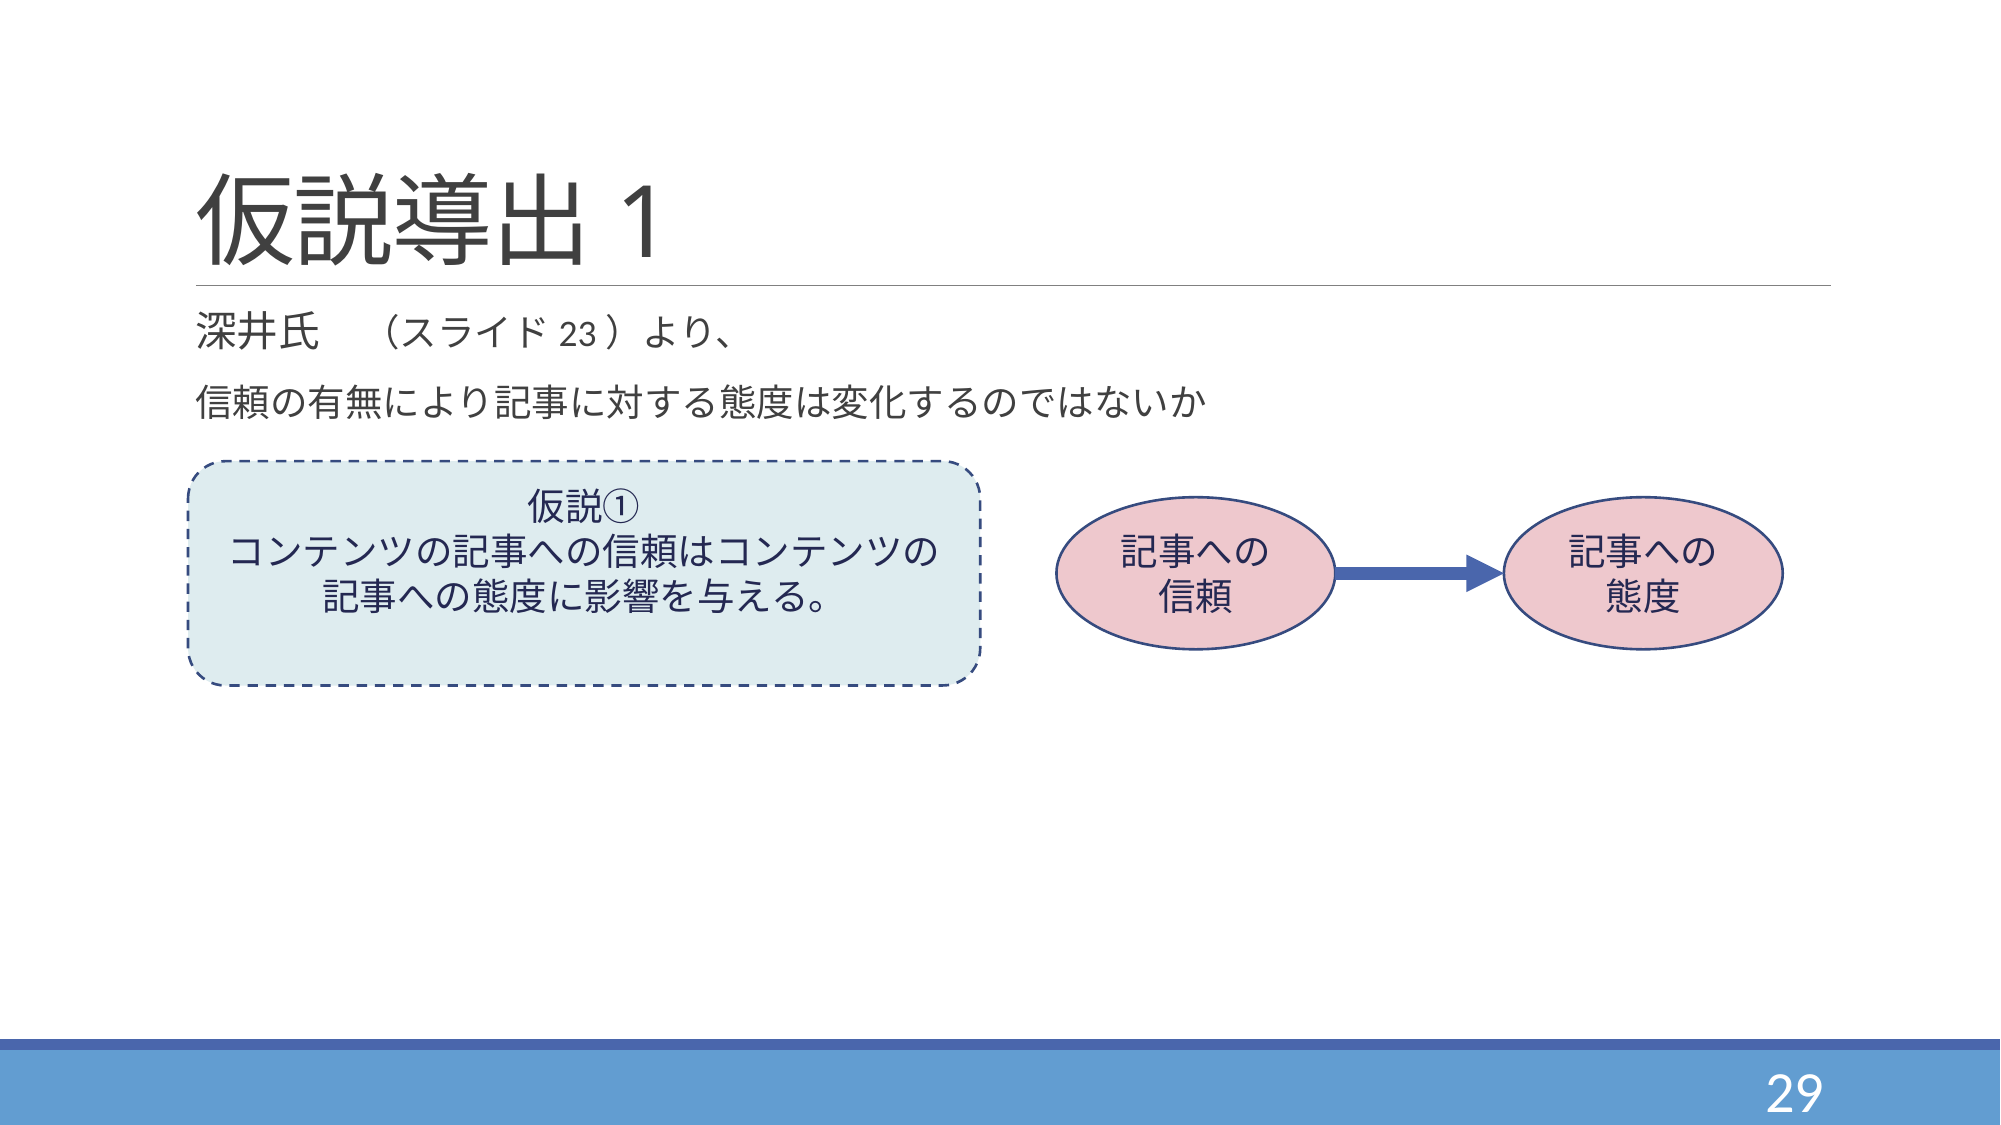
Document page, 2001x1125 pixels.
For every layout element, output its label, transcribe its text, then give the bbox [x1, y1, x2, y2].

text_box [1055, 496, 1784, 650]
list 深井氏 （スライド23）より、 信頼の有無により記事に対する態度は変化するのではないか [180, 302, 1830, 963]
text_box 仮説① コンテンツの記事への信頼はコンテンツの記事への態度に影響を与える。 [186, 459, 982, 687]
title 仮説導出1 [180, 47, 1830, 285]
slide_number 29 [1624, 1059, 1840, 1120]
